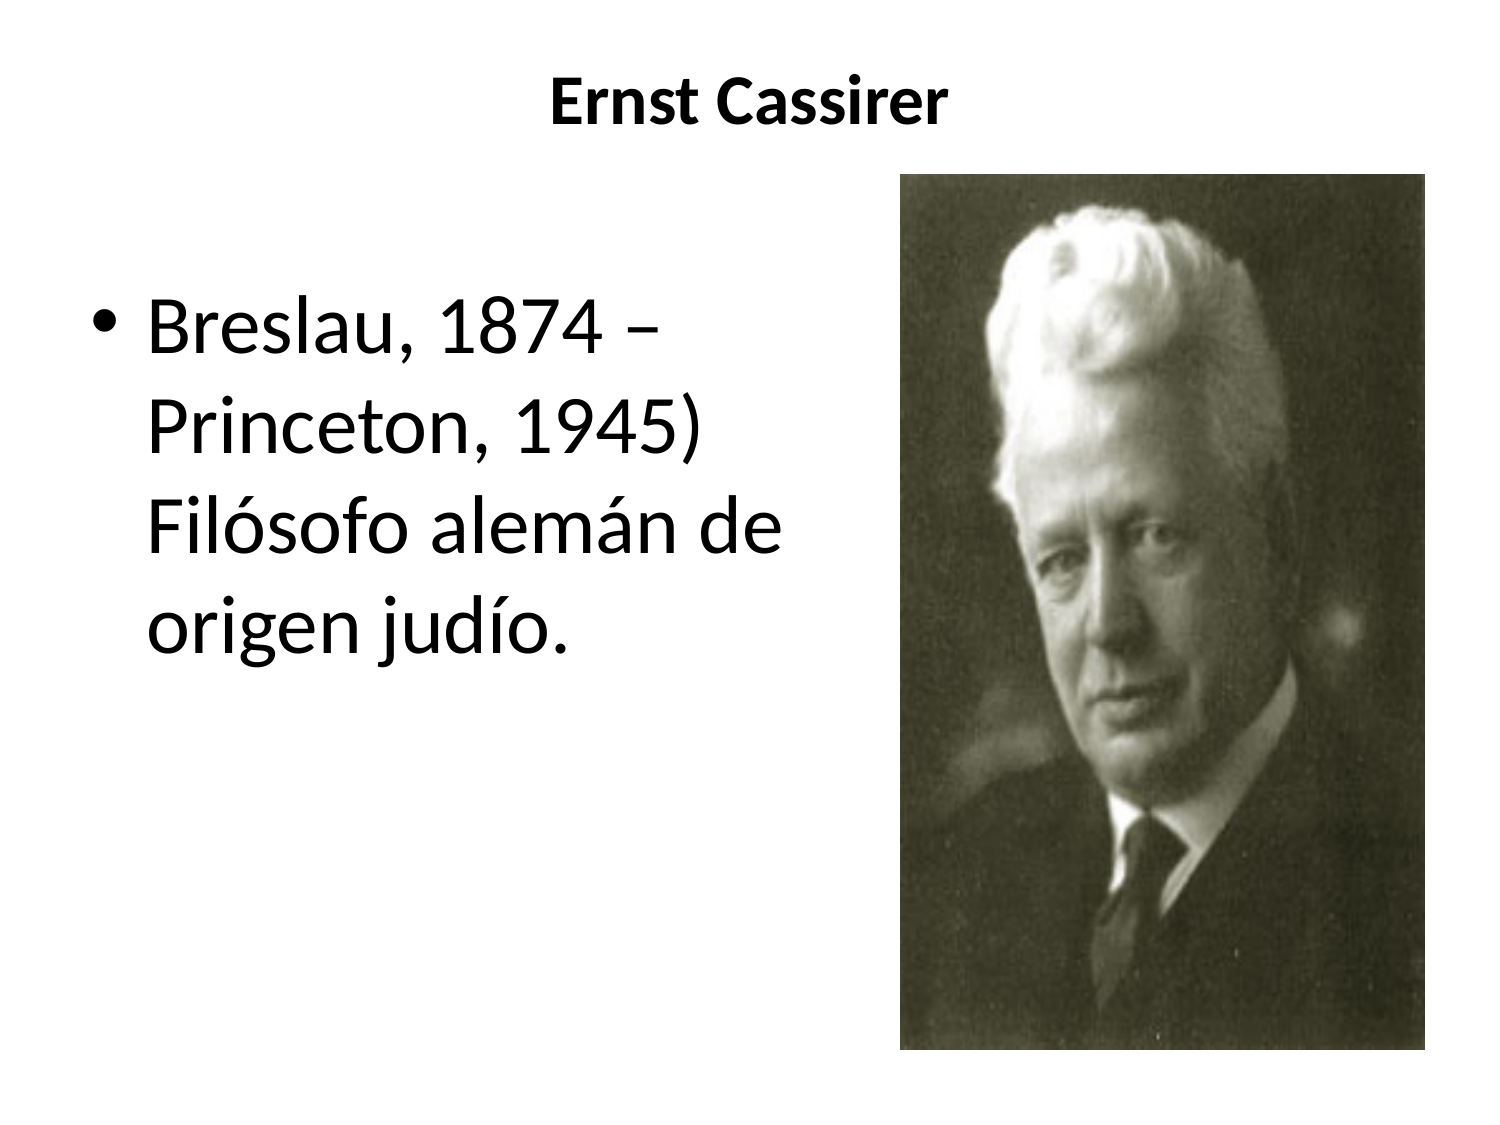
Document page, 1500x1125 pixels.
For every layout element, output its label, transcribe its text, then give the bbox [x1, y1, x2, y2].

list Breslau, 1874 – Princeton, 1945) Filósofo alemán de origen judío. [75, 262, 894, 1005]
title Ernst Cassirer [75, 45, 1425, 233]
picture [899, 174, 1426, 1051]
